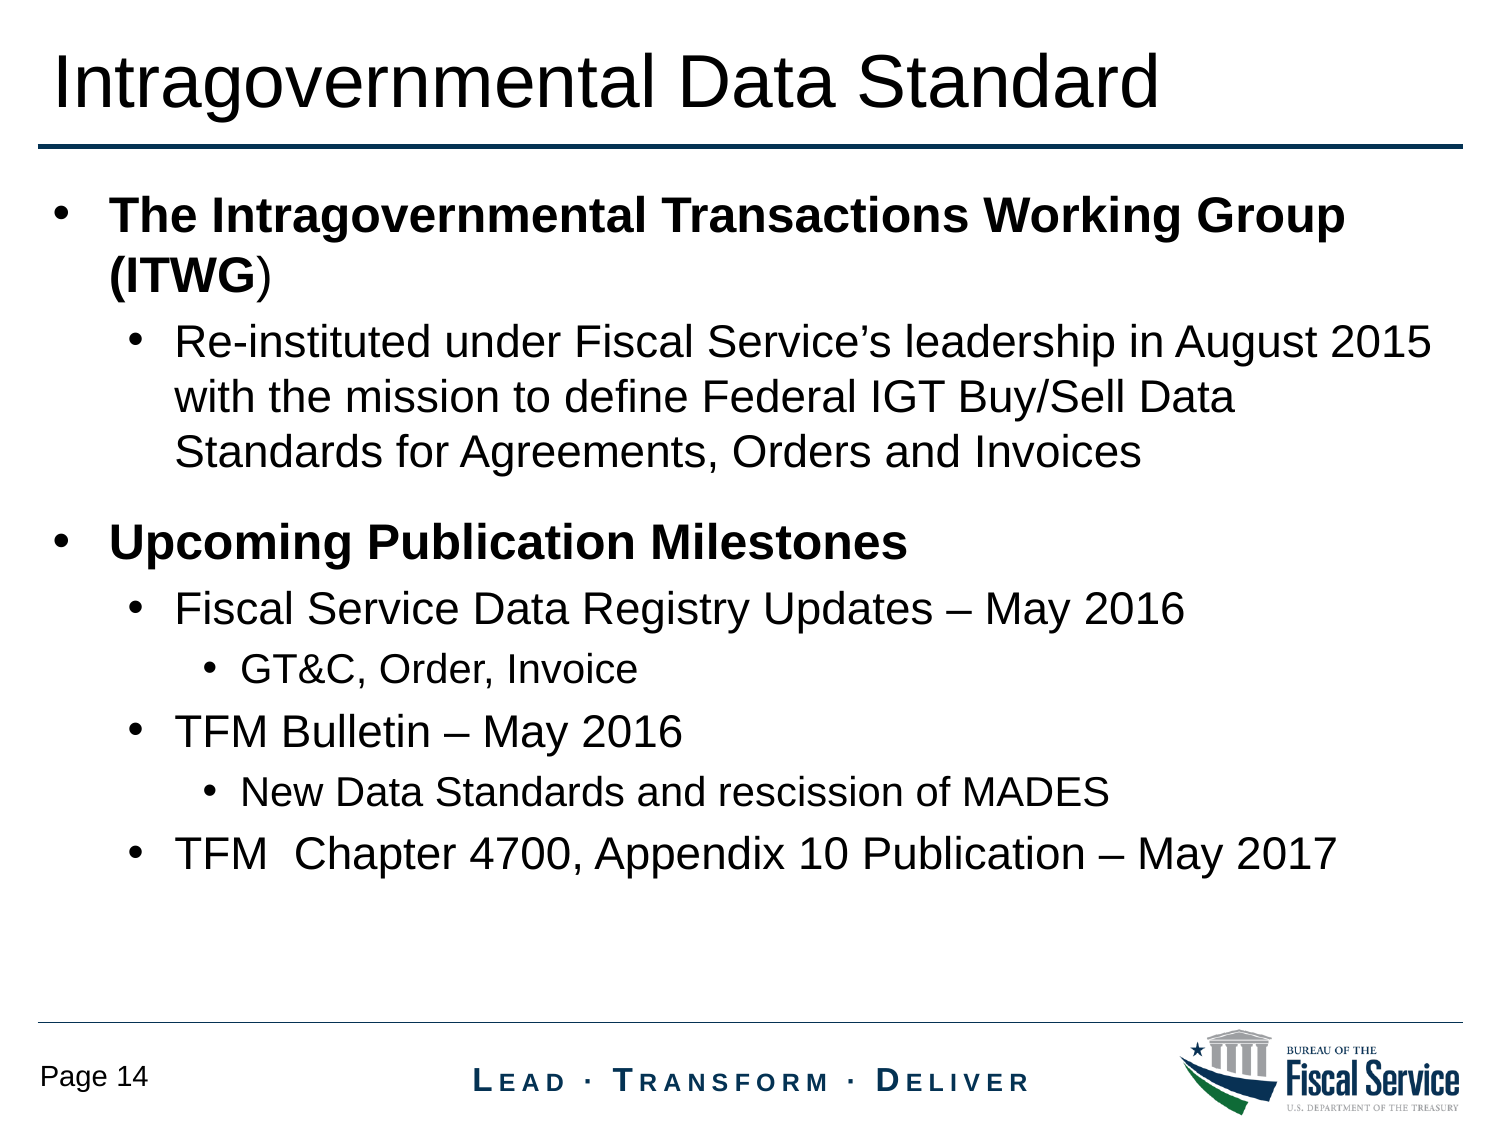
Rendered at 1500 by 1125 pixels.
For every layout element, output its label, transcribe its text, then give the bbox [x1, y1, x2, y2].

list The Intragovernmental Transactions Working Group (ITWG) Re-instituted under Fiscal Service’s leadership in August 2015 with the mission to define Federal IGT Buy/Sell Data Standards for Agreements, Orders and Invoices Upcoming Publication Milestones Fiscal Service Data Registry Updates – May 2016 GT&C, Order, Invoice TFM Bulletin – May 2016 New Data Standards and rescission of MADES TFM Chapter 4700, Appendix 10 Publication – May 2017 [37, 174, 1463, 975]
list Intragovernmental Data Standard [37, 24, 1463, 138]
picture [1175, 1026, 1463, 1118]
